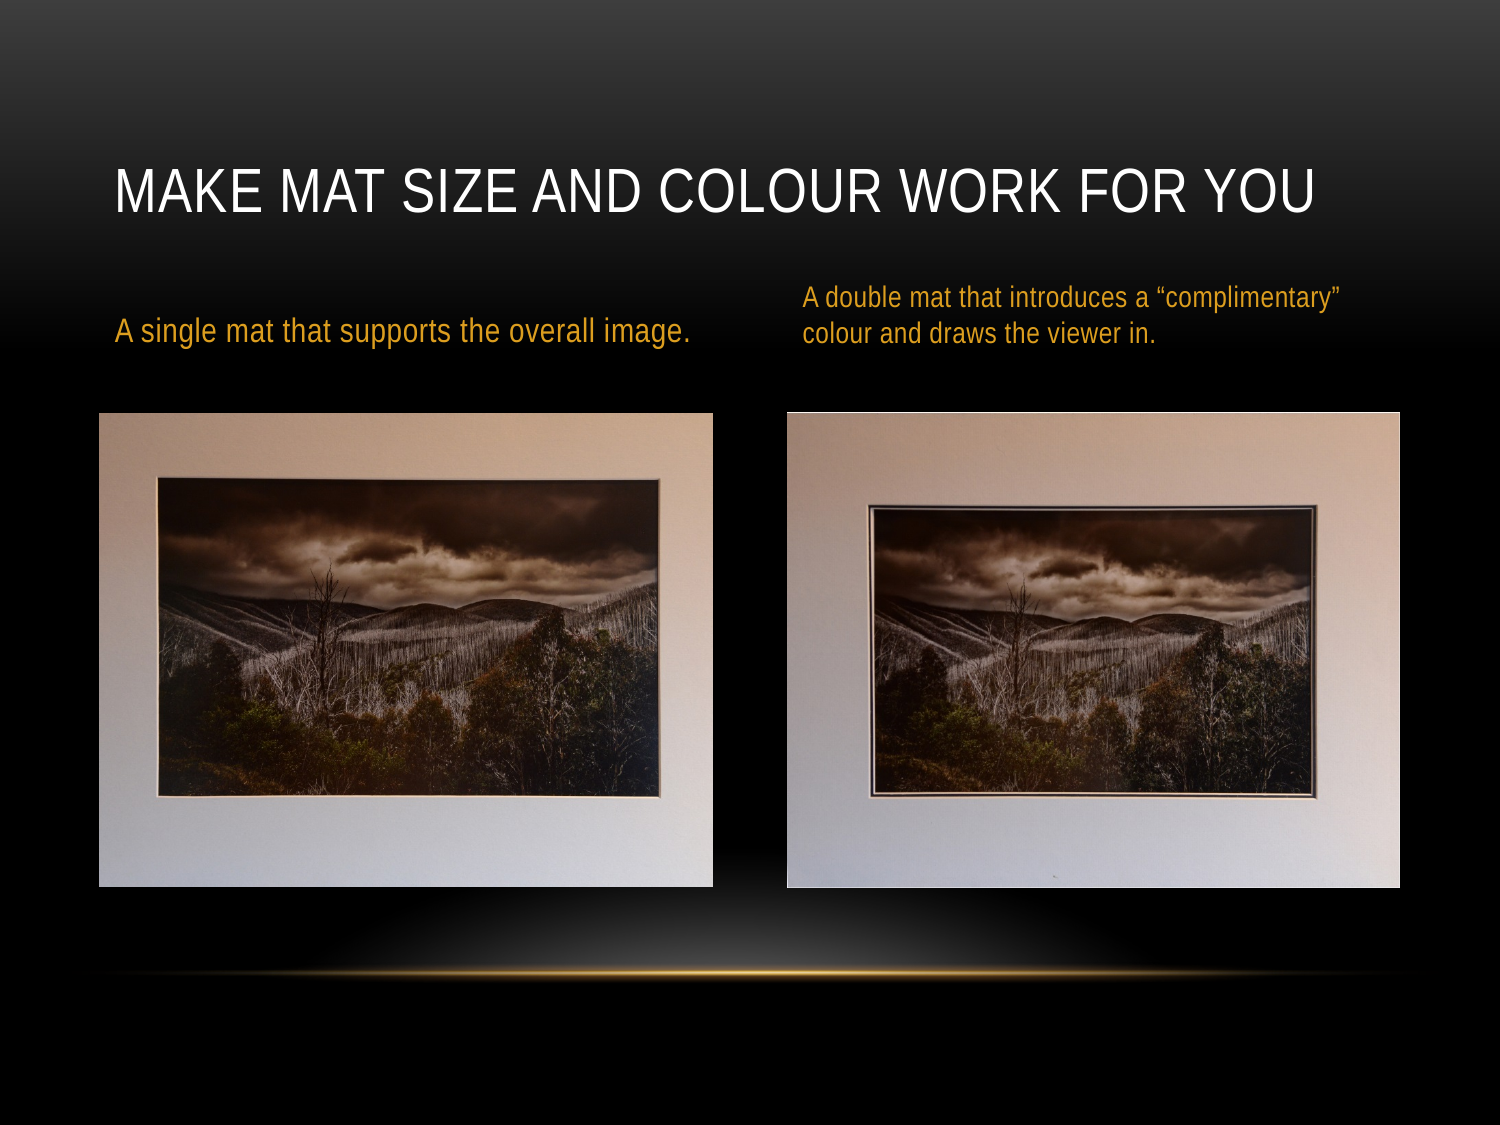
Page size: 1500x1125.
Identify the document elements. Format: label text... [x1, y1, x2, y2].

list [787, 412, 1401, 888]
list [99, 413, 713, 887]
picture [0, 0, 1500, 1125]
list A single mat that supports the overall image. [99, 262, 713, 357]
list A double mat that introduces a “complimentary” colour and draws the viewer in. [787, 249, 1400, 357]
title Make Mat size and colour work for you [99, 45, 1400, 233]
